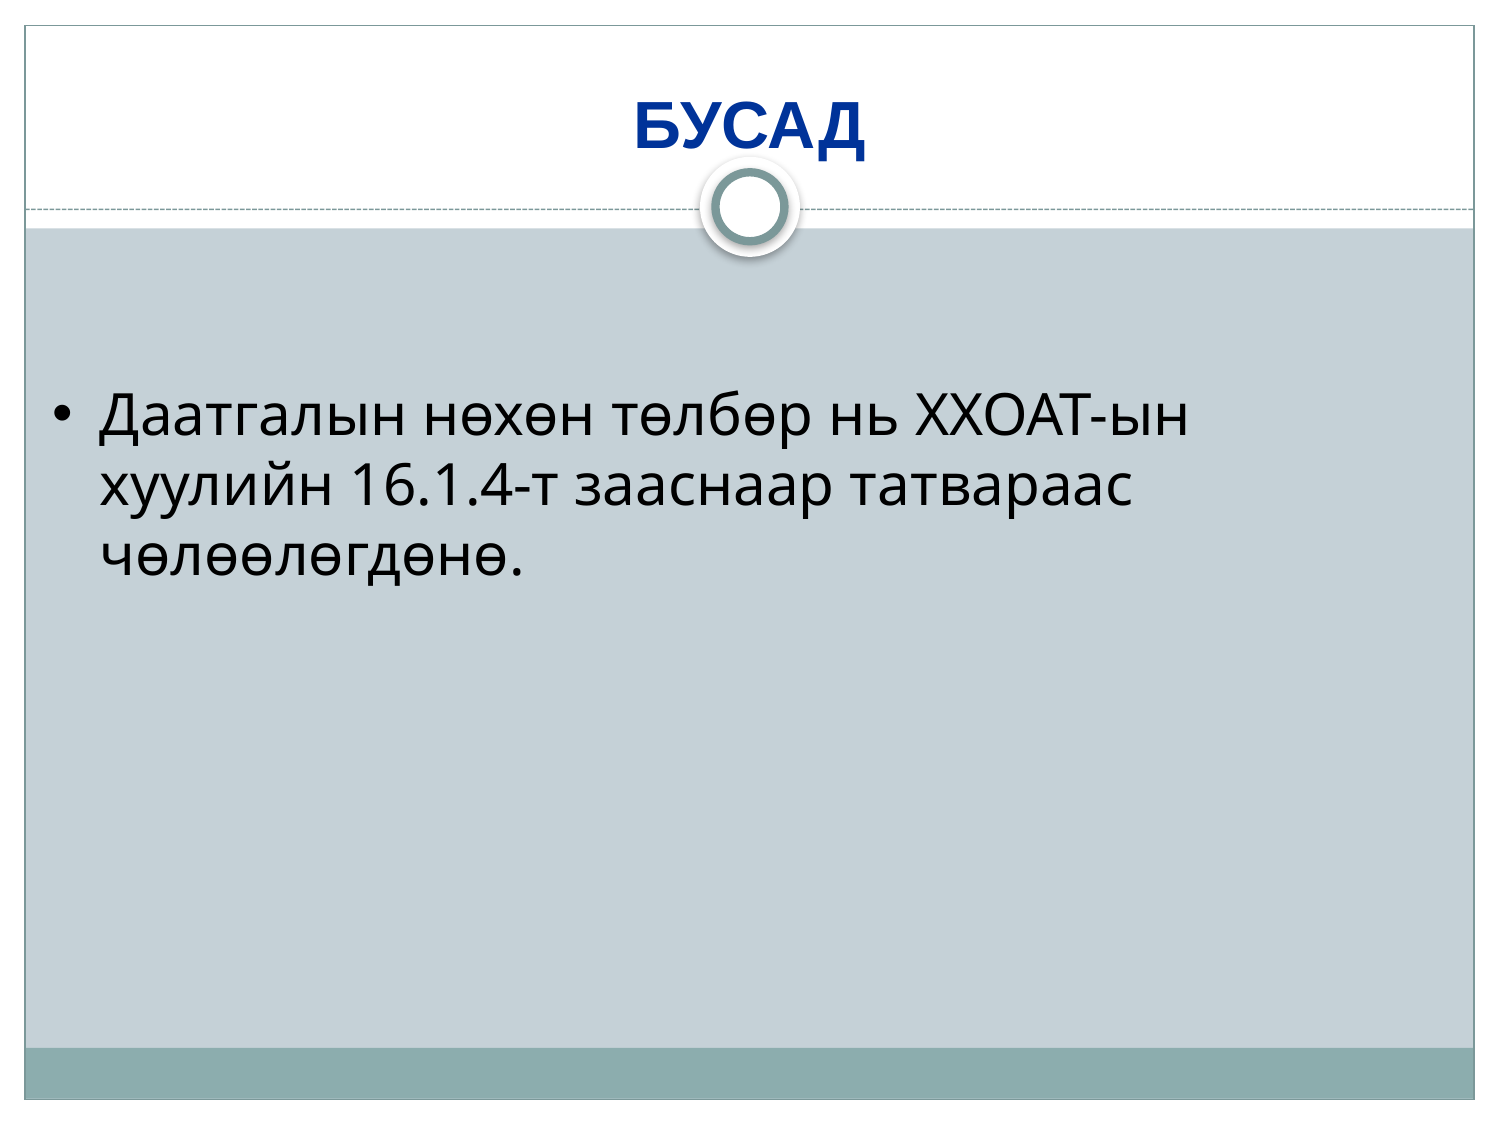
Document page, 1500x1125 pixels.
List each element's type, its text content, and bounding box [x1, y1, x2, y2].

text_box Даатгалын нөхөн төлбөр нь ХХОАТ-ын хуулийн 16.1.4-т зааснаар татвараас чөлөөлөгдөнө. [37, 249, 1438, 655]
text_box БУСАД [74, 74, 1425, 170]
